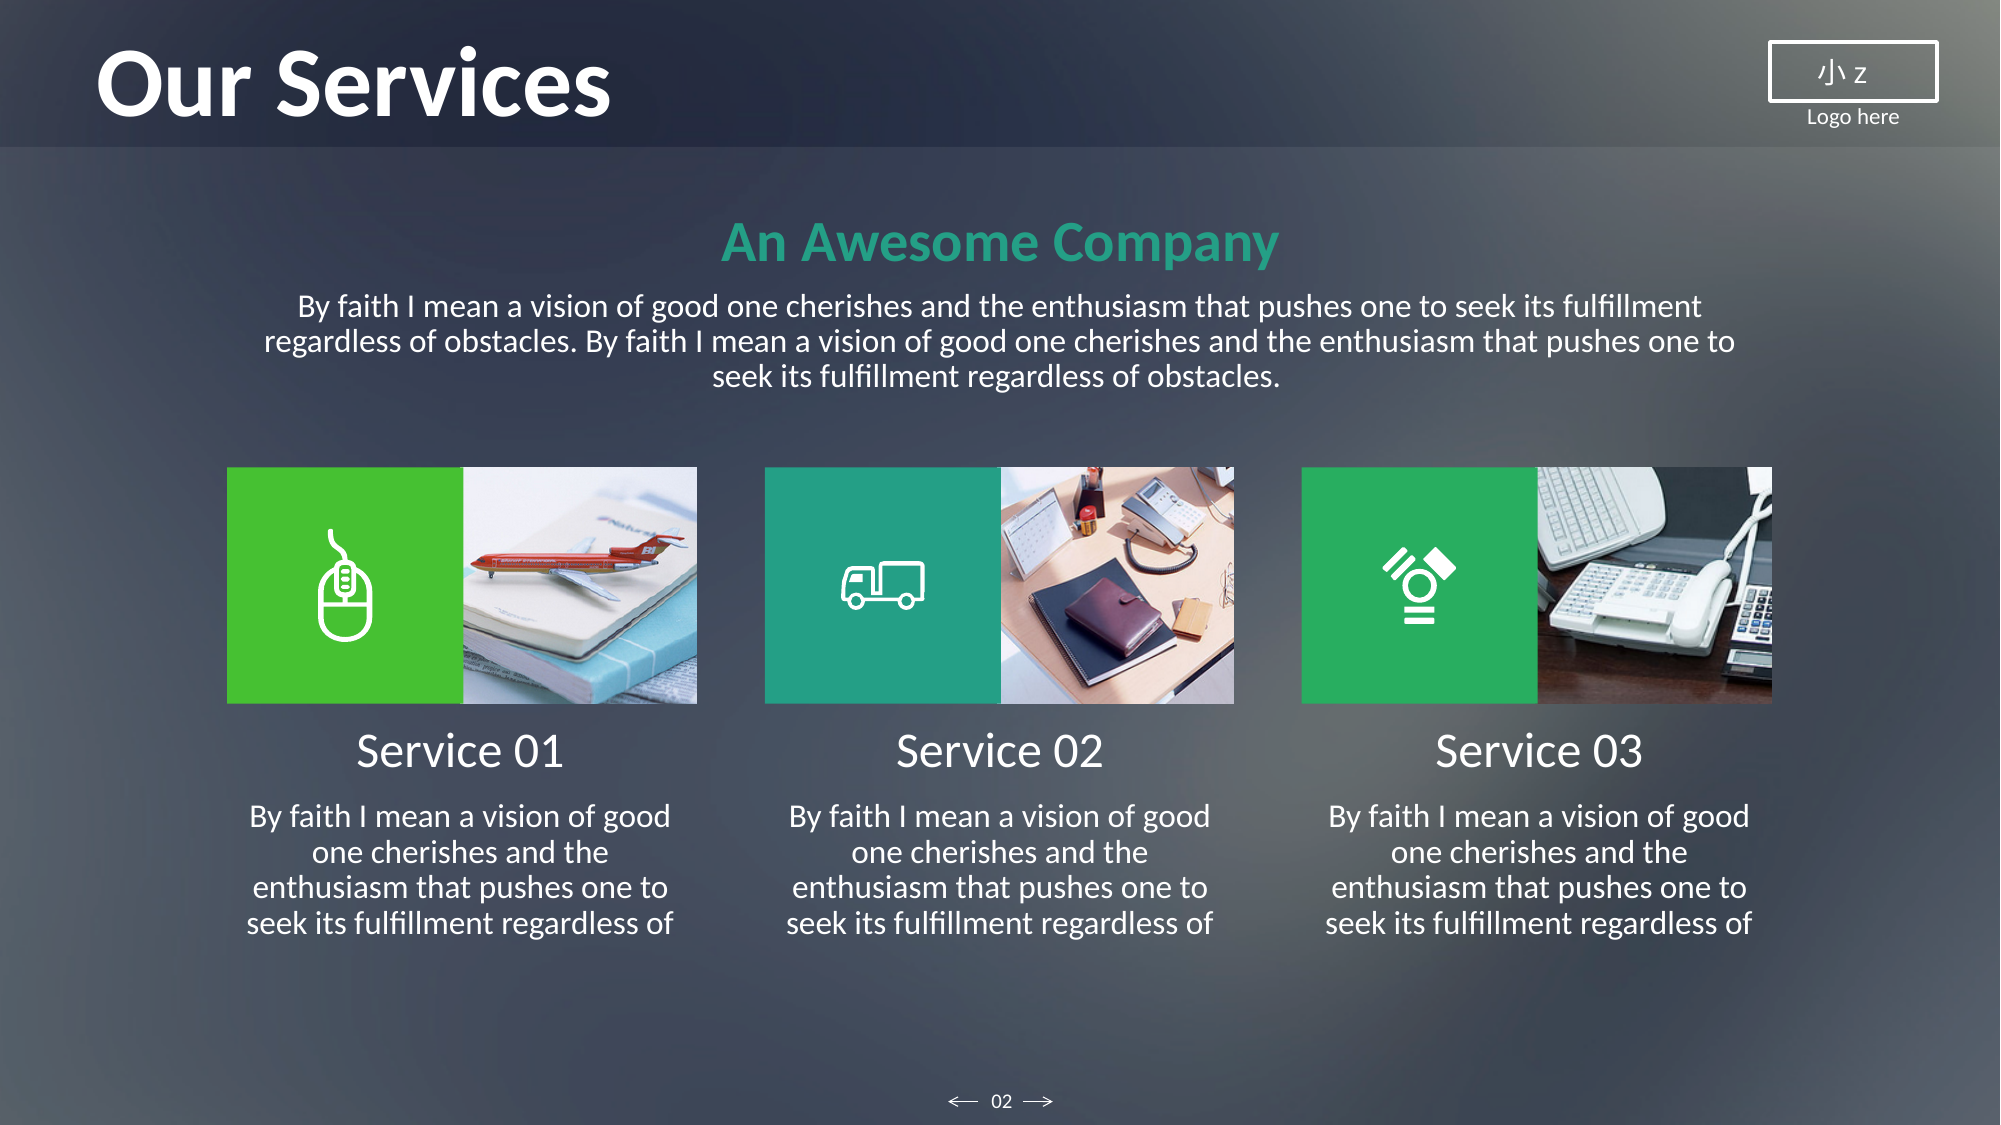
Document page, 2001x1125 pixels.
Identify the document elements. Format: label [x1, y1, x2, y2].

text_box [1301, 467, 1772, 704]
text_box [230, 710, 691, 951]
text_box [947, 1079, 1054, 1123]
picture [0, 0, 2000, 1125]
text_box [1769, 41, 1938, 138]
text_box [1309, 710, 1770, 951]
text_box [226, 467, 698, 704]
text_box [764, 467, 1234, 704]
text_box [769, 710, 1231, 951]
